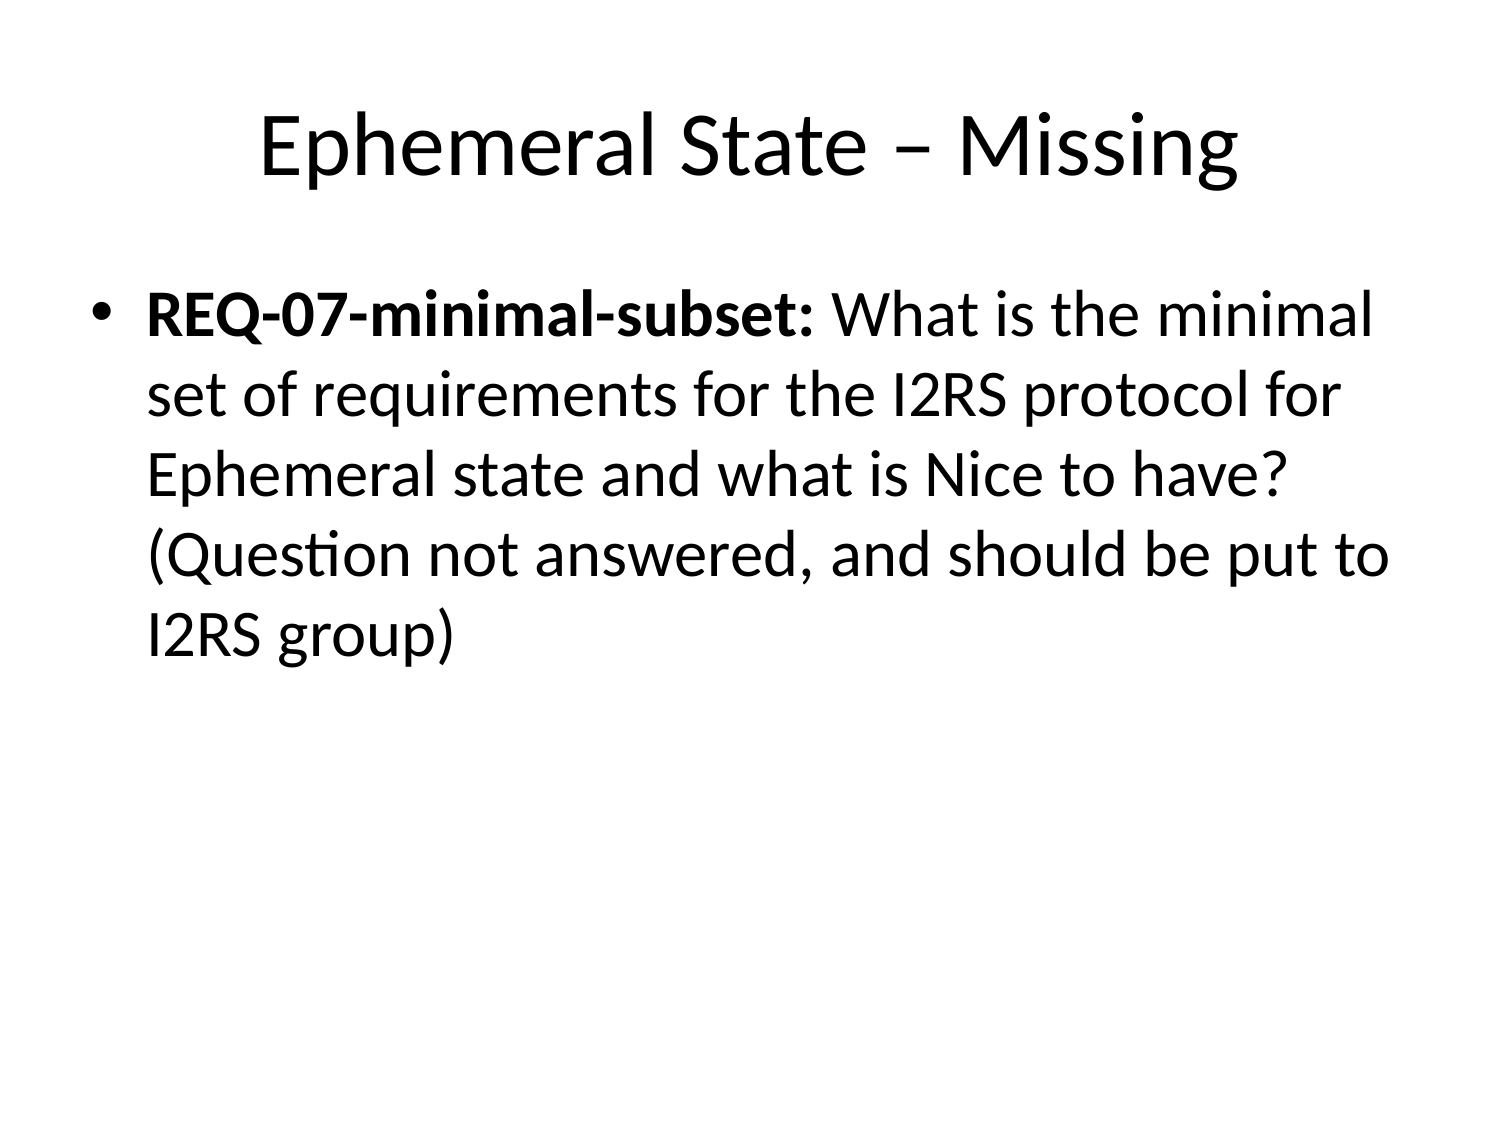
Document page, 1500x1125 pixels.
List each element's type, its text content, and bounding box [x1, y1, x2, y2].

list REQ-07-minimal-subset: What is the minimal set of requirements for the I2RS protocol for Ephemeral state and what is Nice to have? (Question not answered, and should be put to I2RS group) [75, 262, 1425, 1005]
title Ephemeral State – Missing [75, 45, 1425, 233]
